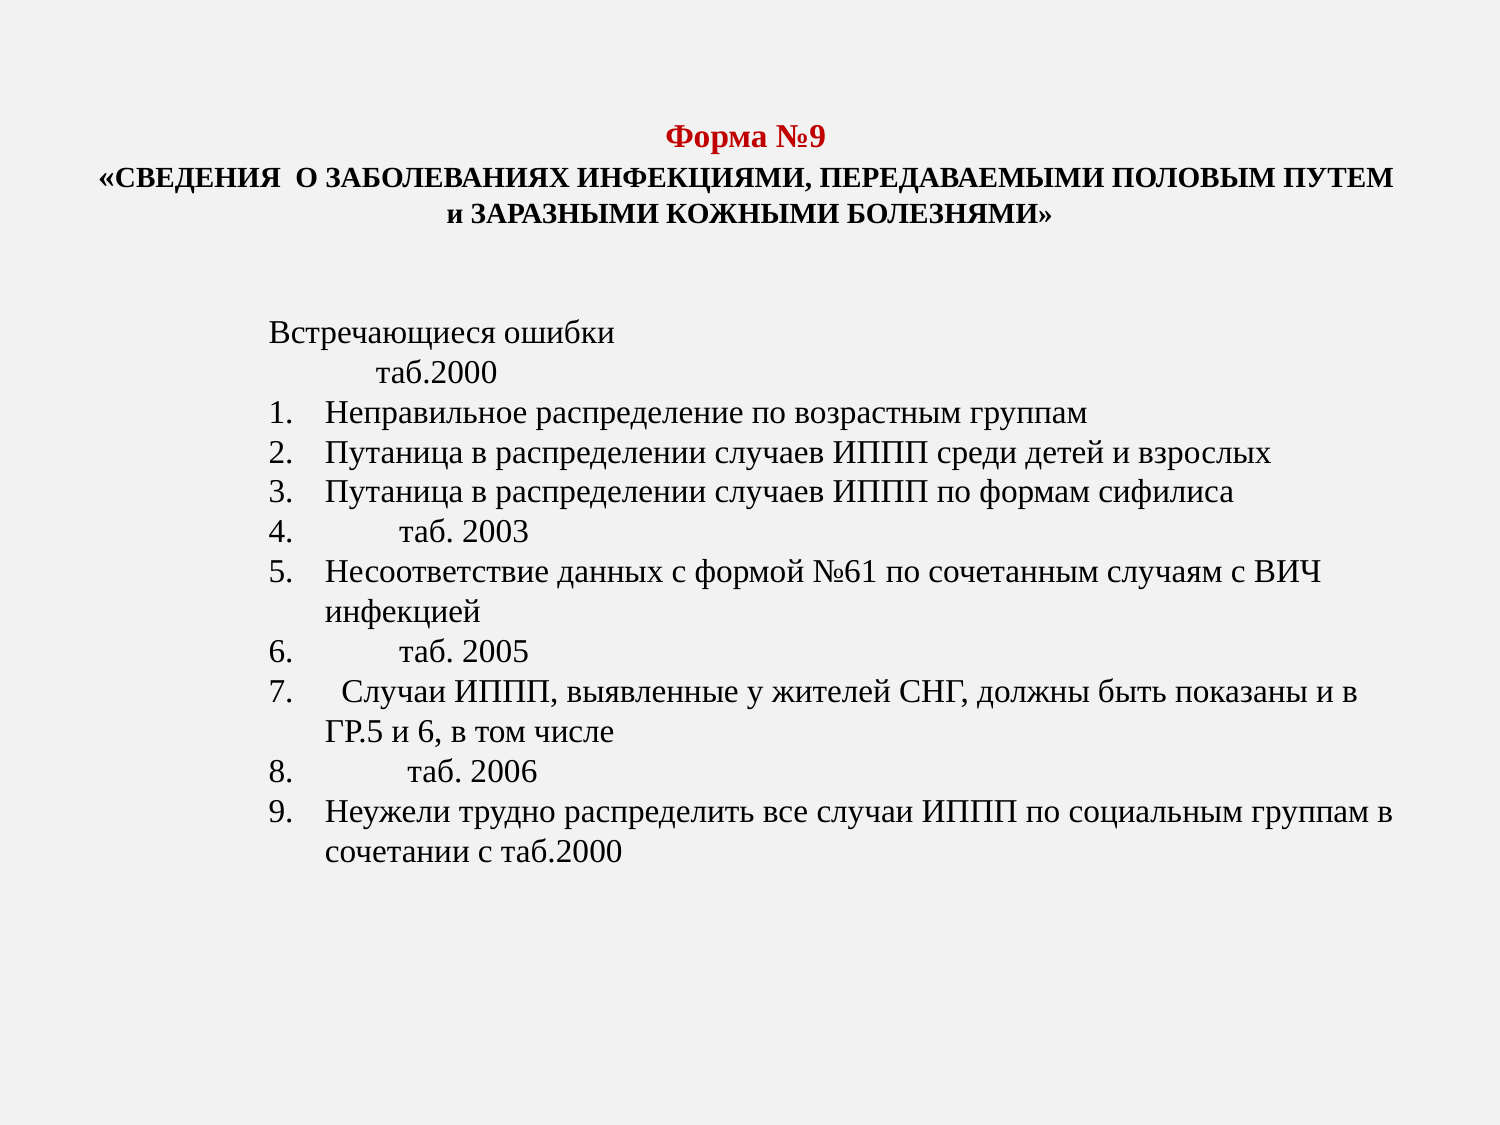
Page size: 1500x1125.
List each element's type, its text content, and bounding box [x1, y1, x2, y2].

title Форма №9 «СВЕДЕНИЯ О ЗАБОЛЕВАНИЯХ ИНФЕКЦИЯМИ, ПЕРЕДАВАЕМЫМИ ПОЛОВЫМ ПУТЕМ и ЗАРАЗНЫМИ КОЖНЫМИ БОЛЕЗНЯМИ» [75, 105, 1425, 317]
text_box Встречающиеся ошибки таб.2000 Неправильное распределение по возрастным группам Путаница в распределении случаев ИППП среди детей и взрослых Путаница в распределении случаев ИППП по формам сифилиса таб. 2003 Несоответствие данных с формой №61 по сочетанным случаям с ВИЧ инфекцией таб. 2005 Случаи ИППП, выявленные у жителей СНГ, должны быть показаны и в ГР.5 и 6, в том числе таб. 2006 Неужели трудно распределить все случаи ИППП по социальным группам в сочетании с таб.2000 [253, 302, 1421, 962]
